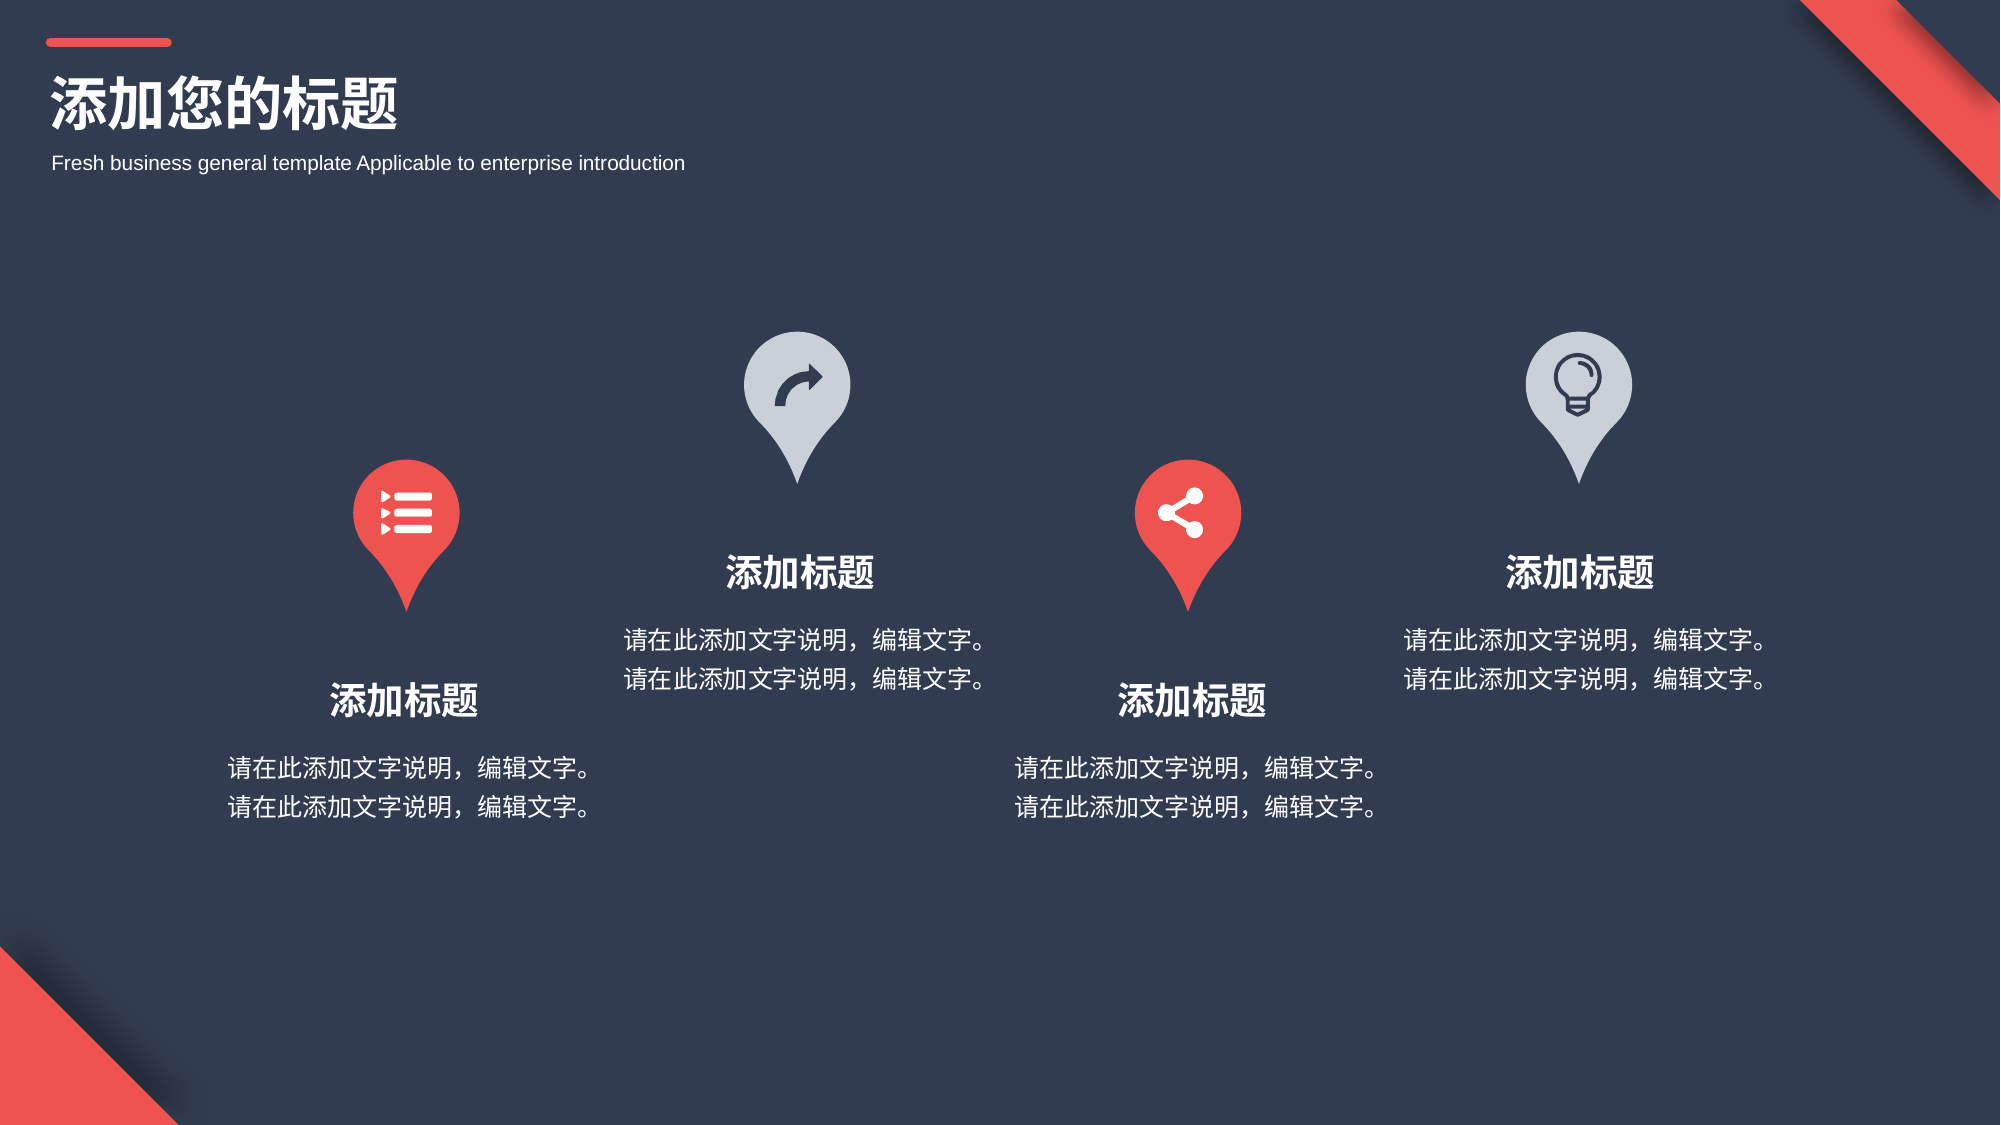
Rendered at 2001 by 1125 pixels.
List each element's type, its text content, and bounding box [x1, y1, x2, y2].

text_box [1798, 0, 2000, 202]
text_box [394, 508, 432, 517]
text_box Fresh business general template Applicable to enterprise introduction [36, 142, 701, 182]
text_box 添加标题 [1101, 669, 1283, 730]
text_box [743, 330, 852, 487]
text_box 添加标题 [709, 541, 891, 602]
text_box [394, 524, 432, 534]
text_box [1894, 0, 2000, 106]
text_box [381, 508, 391, 519]
text_box [0, 944, 181, 1125]
text_box 请在此添加文字说明，编辑文字。请在此添加文字说明，编辑文字。 [200, 736, 604, 829]
text_box 请在此添加文字说明，编辑文字。请在此添加文字说明，编辑文字。 [1376, 608, 1780, 701]
text_box 请在此添加文字说明，编辑文字。请在此添加文字说明，编辑文字。 [988, 736, 1392, 829]
text_box 添加您的标题 [34, 59, 414, 145]
text_box [394, 492, 432, 501]
text_box 请在此添加文字说明，编辑文字。请在此添加文字说明，编辑文字。 [596, 608, 1000, 701]
text_box [1524, 330, 1634, 487]
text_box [1553, 352, 1602, 417]
text_box [1158, 487, 1204, 538]
text_box [381, 523, 391, 535]
text_box [352, 458, 461, 615]
text_box 添加标题 [1490, 541, 1671, 602]
text_box [1133, 458, 1243, 615]
text_box 添加标题 [314, 669, 495, 730]
text_box [381, 490, 391, 503]
text_box [774, 363, 823, 407]
